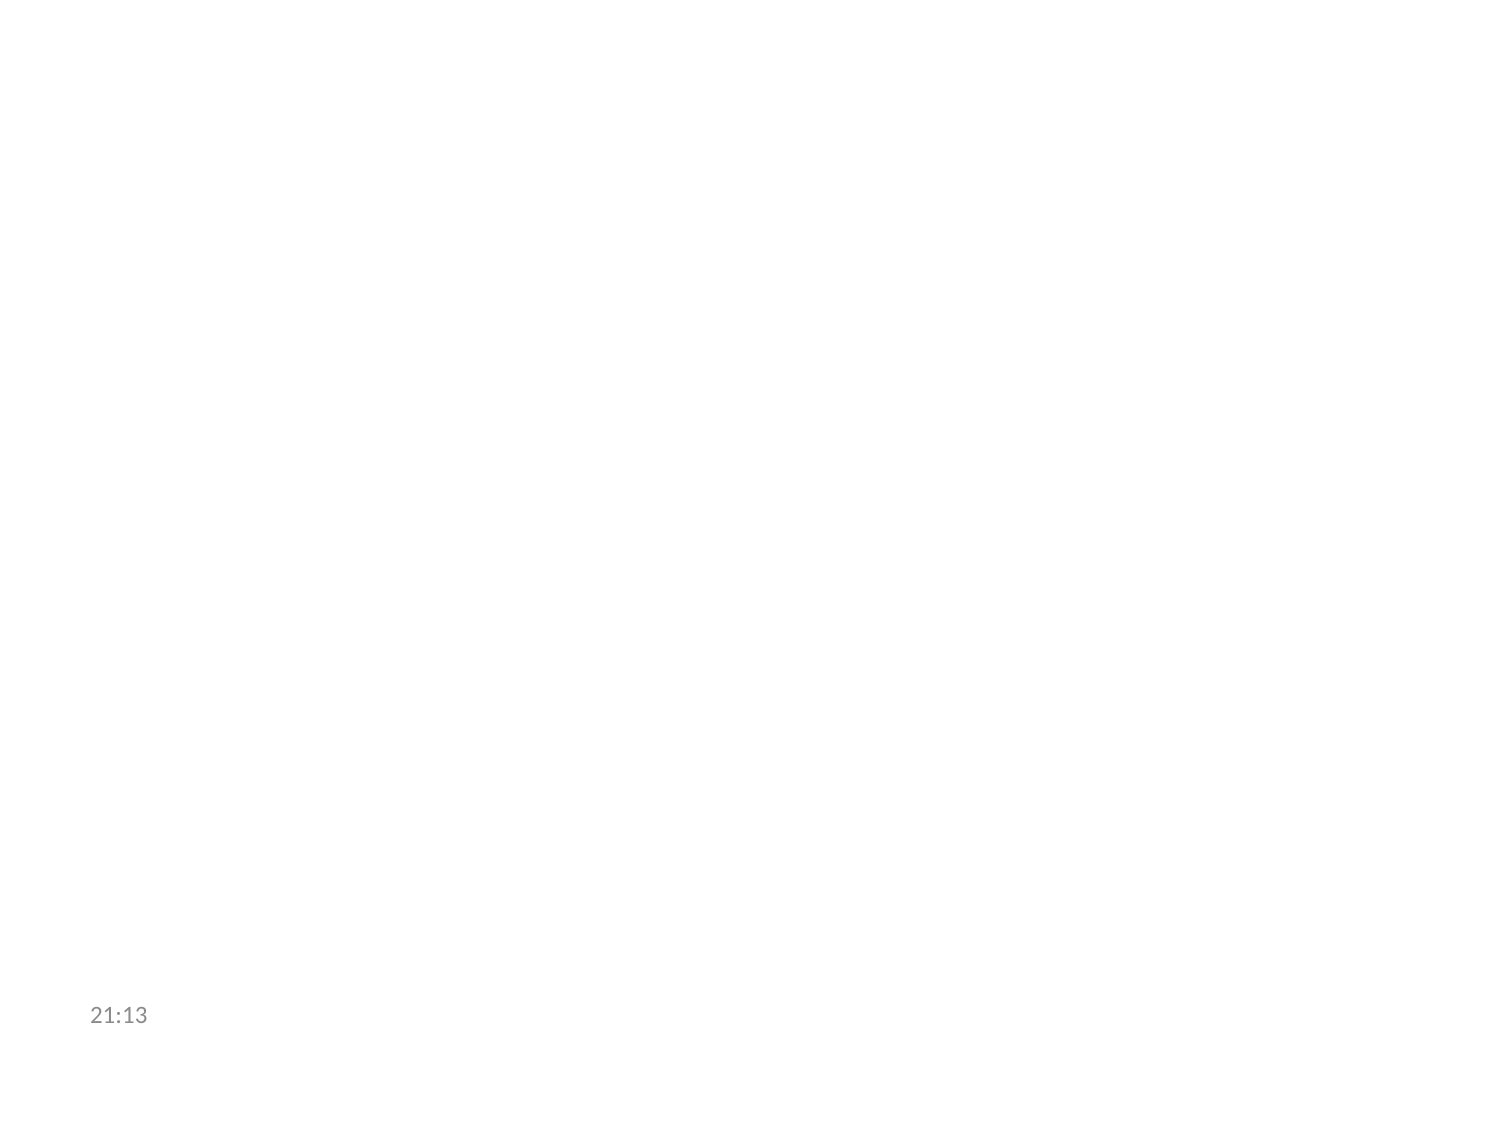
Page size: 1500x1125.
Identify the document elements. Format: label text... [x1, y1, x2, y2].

text_box 15:35 [75, 983, 425, 1044]
